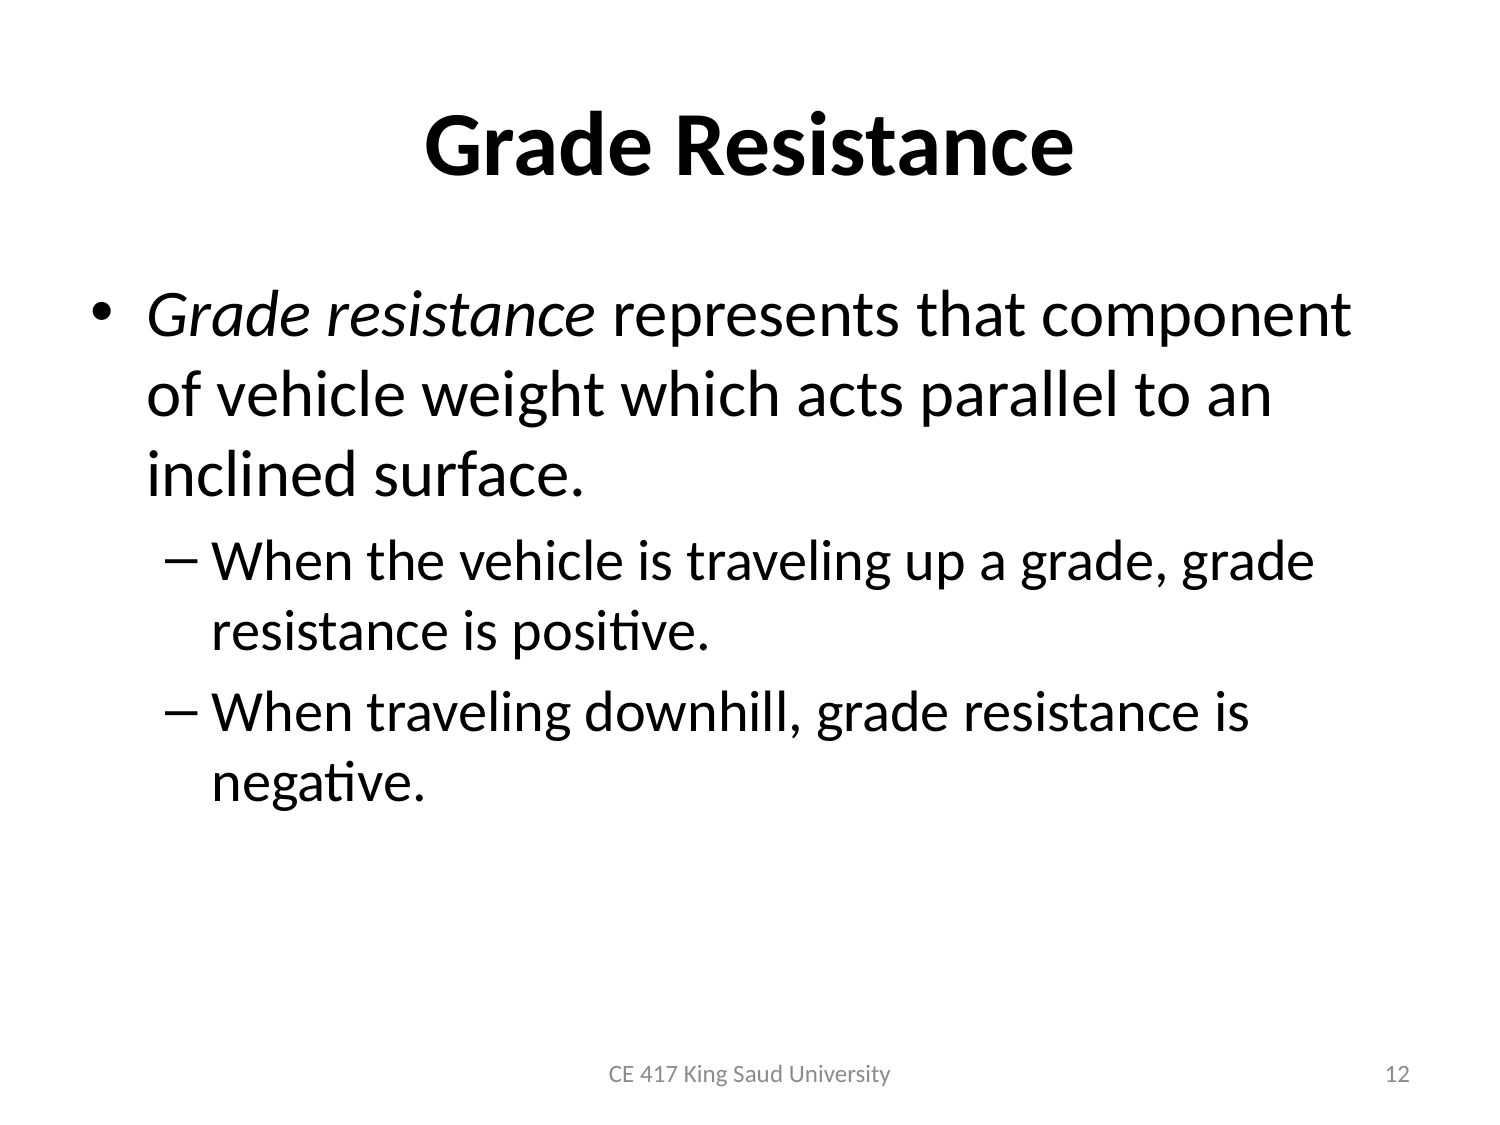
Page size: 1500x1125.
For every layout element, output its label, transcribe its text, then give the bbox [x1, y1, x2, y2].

title Grade Resistance [75, 45, 1425, 233]
footer CE 417 King Saud University [512, 1042, 988, 1103]
list Grade resistance represents that component of vehicle weight which acts parallel to an inclined surface. When the vehicle is traveling up a grade, grade resistance is positive. When traveling downhill, grade resistance is negative. [75, 262, 1425, 1005]
slide_number 12 [1074, 1042, 1425, 1103]
